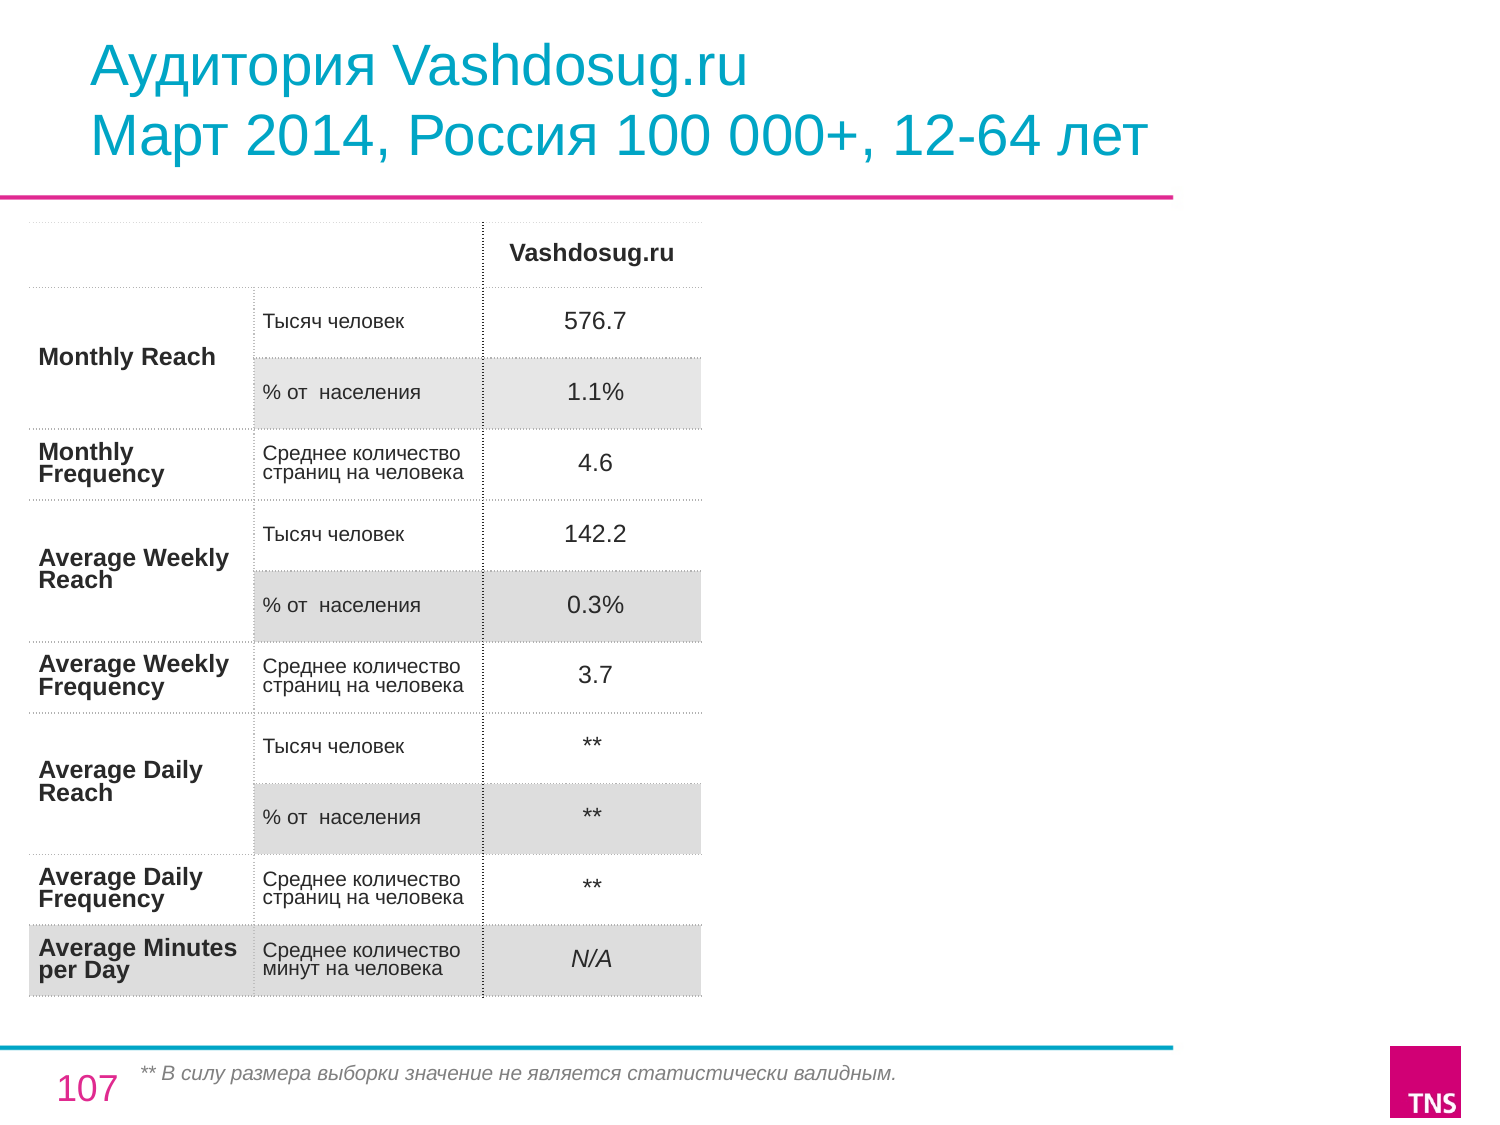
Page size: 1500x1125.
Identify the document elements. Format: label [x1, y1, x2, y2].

title [74, 8, 1476, 187]
slide_number [40, 1055, 392, 1125]
table_cell [29, 287, 701, 996]
table_header [29, 223, 701, 287]
text_box [124, 1052, 1463, 1092]
picture [0, 0, 1500, 1125]
